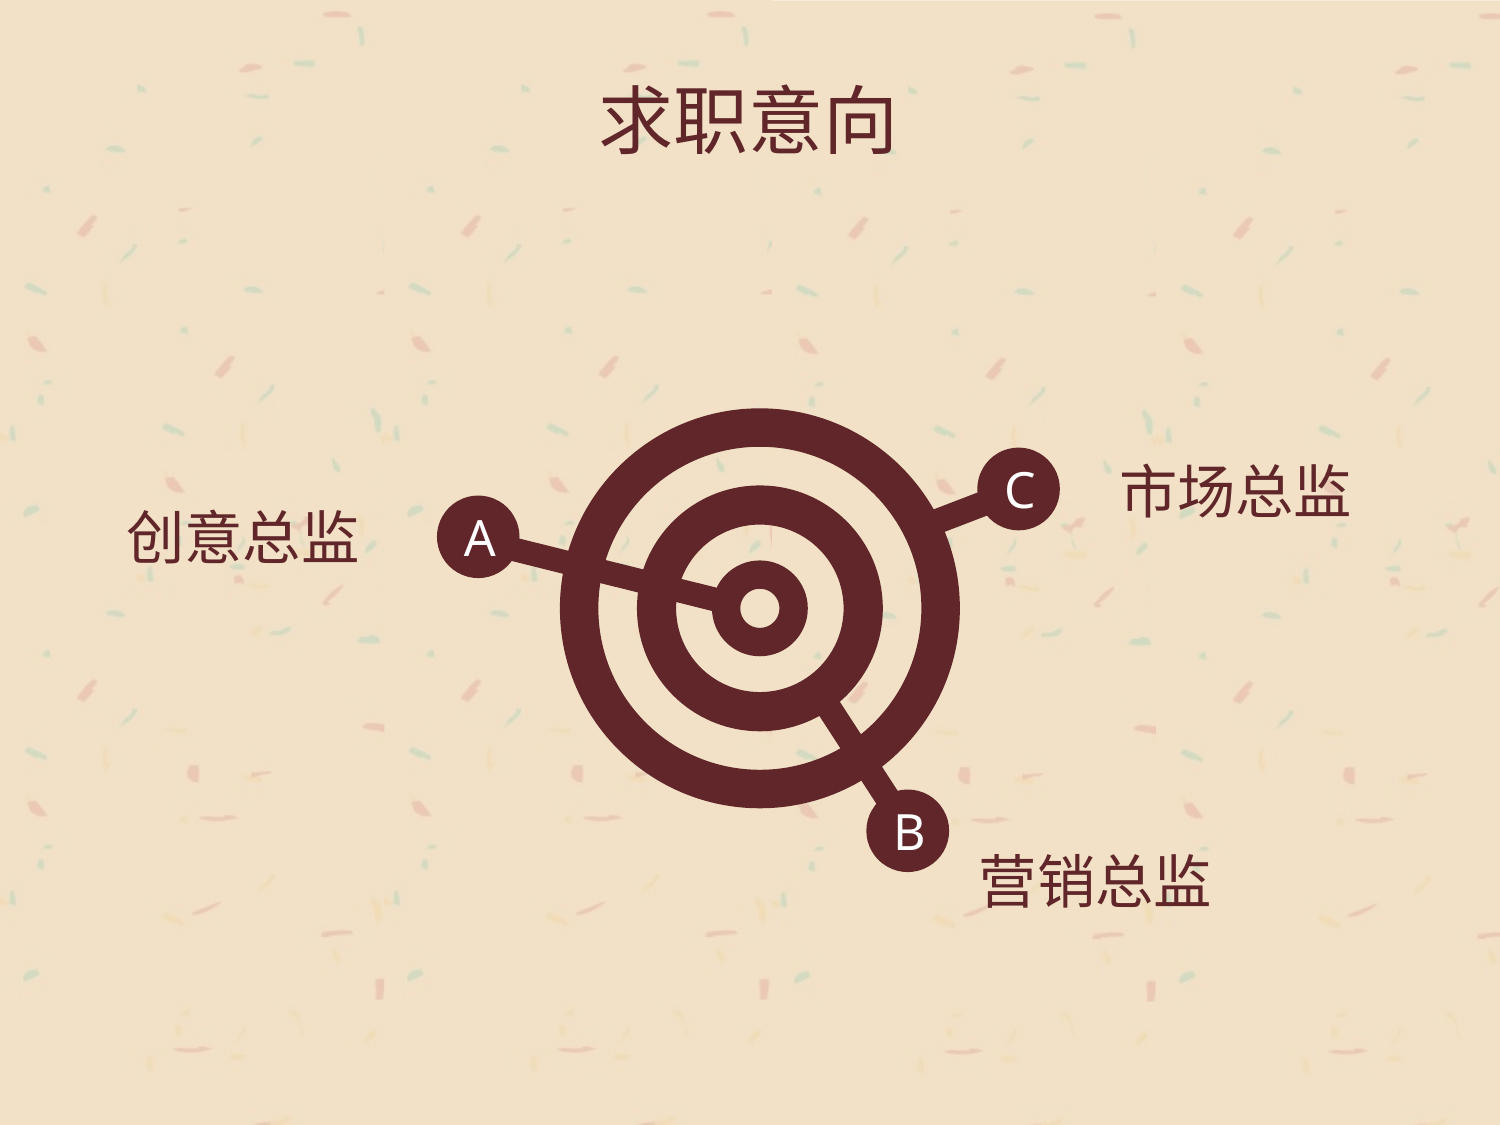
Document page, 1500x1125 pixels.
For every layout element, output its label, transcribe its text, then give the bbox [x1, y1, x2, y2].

text_box [512, 538, 722, 612]
text_box 创意总监 [111, 479, 431, 579]
text_box 求职意向 [583, 66, 914, 172]
text_box B [866, 789, 950, 873]
text_box C [977, 447, 1060, 531]
text_box [568, 408, 934, 560]
text_box [861, 532, 960, 766]
text_box 市场总监 [1104, 434, 1424, 533]
text_box [636, 485, 883, 732]
text_box 营销总监 [964, 823, 1284, 923]
text_box A [436, 495, 520, 579]
text_box [559, 574, 861, 809]
text_box [712, 560, 808, 657]
text_box [799, 672, 898, 804]
text_box [900, 492, 986, 546]
